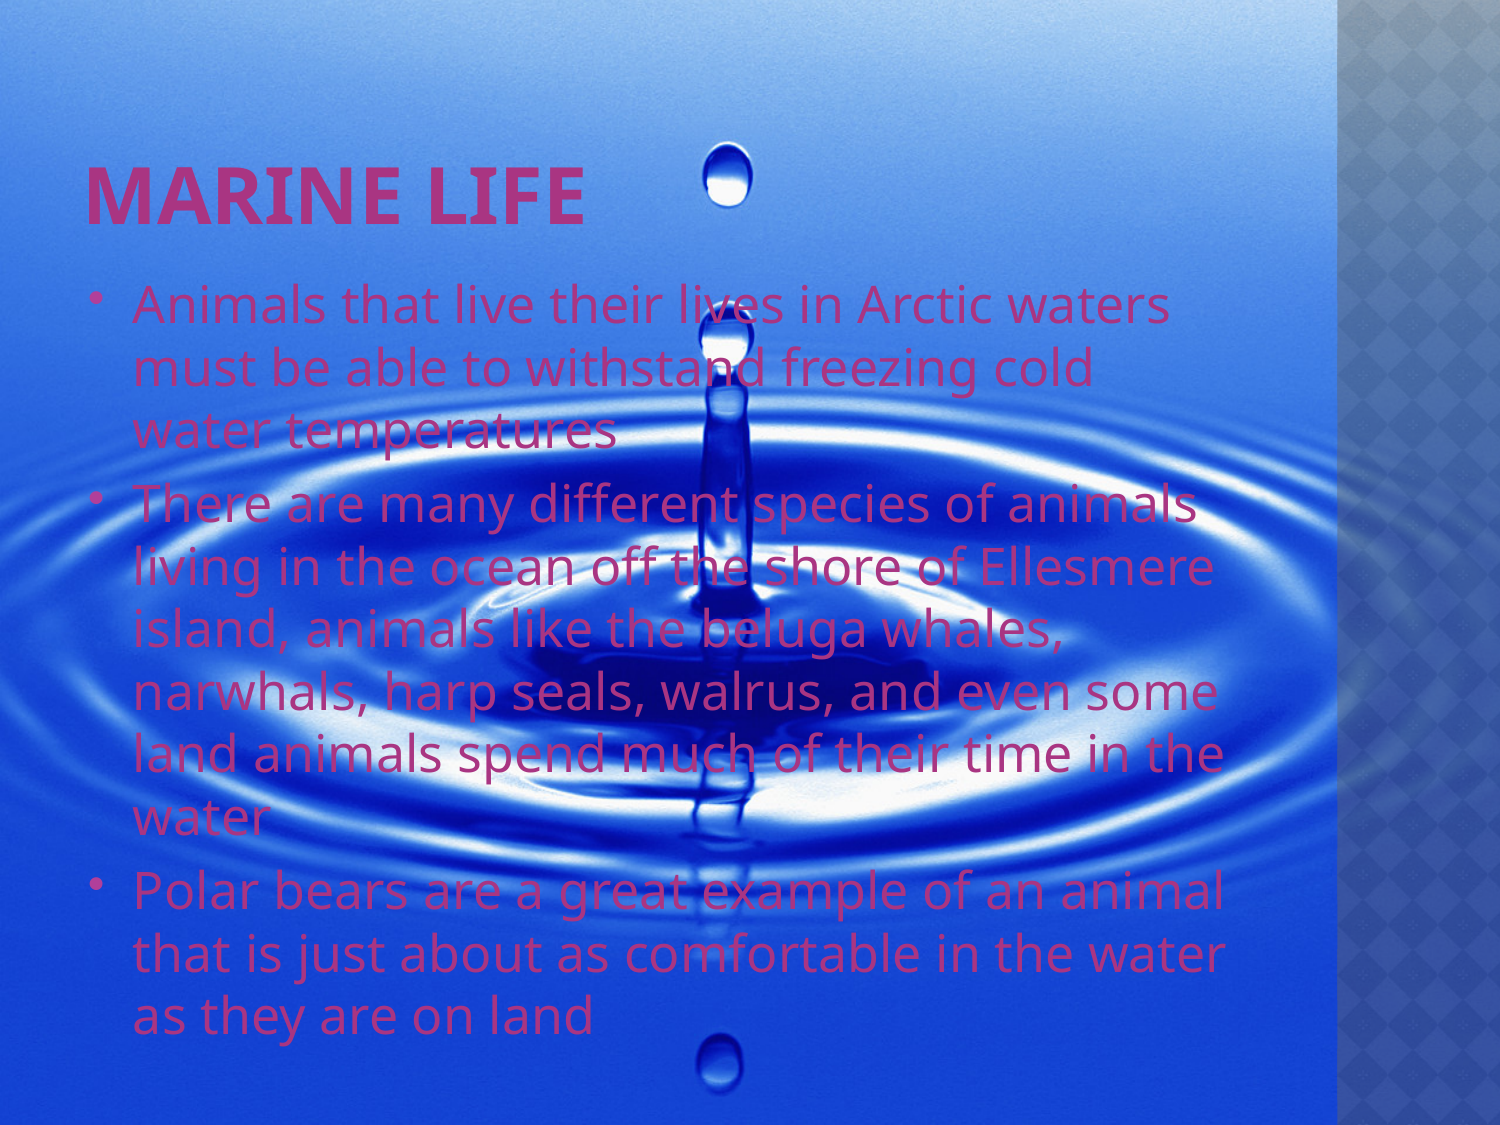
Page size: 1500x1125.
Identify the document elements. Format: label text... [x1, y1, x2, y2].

title Marine Life [75, 52, 1263, 240]
list Animals that live their lives in Arctic waters must be able to withstand freezing cold water temperatures There are many different species of animals living in the ocean off the shore of Ellesmere island, animals like the beluga whales, narwhals, harp seals, walrus, and even some land animals spend much of their time in the water Polar bears are a great example of an animal that is just about as comfortable in the water as they are on land [75, 264, 1263, 1059]
picture [0, 0, 1500, 1125]
